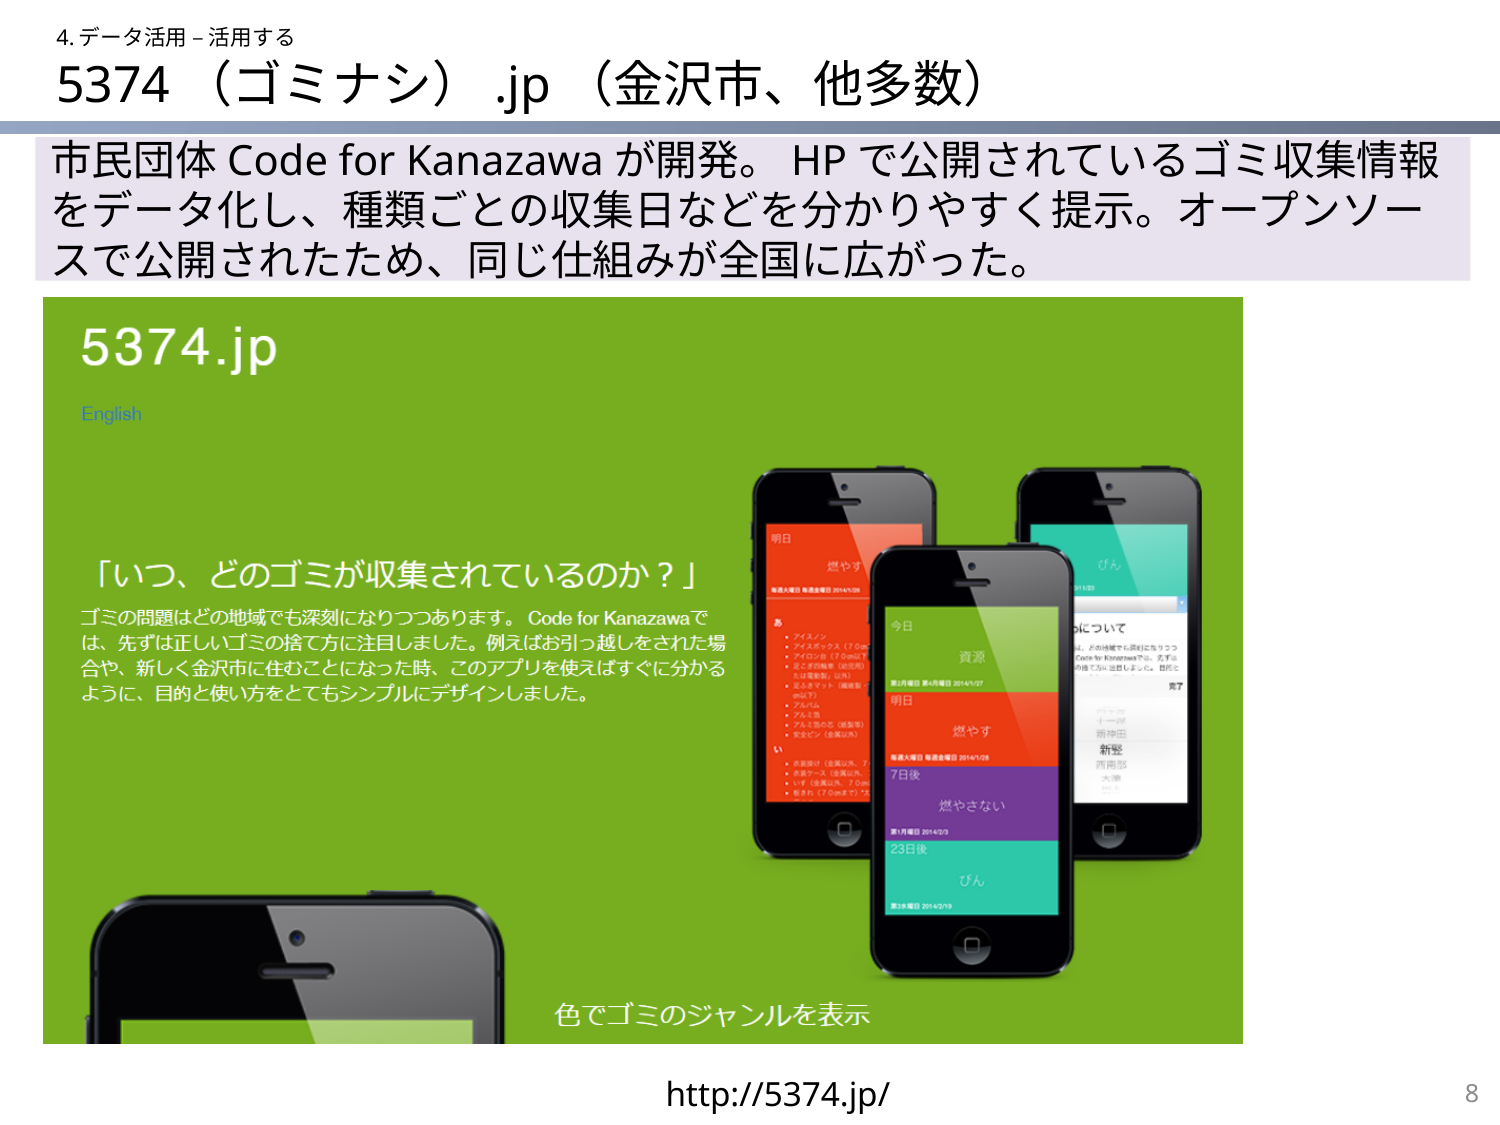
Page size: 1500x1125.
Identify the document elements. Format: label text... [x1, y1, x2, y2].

picture [43, 297, 1243, 1044]
text_box 事例の内容を記載してください [35, 302, 1471, 1071]
text_box http://5374.jp/ [60, 1067, 1496, 1119]
text_box 市民団体Code for Kanazawaが開発。HPで公開されているゴミ収集情報をデータ化し、種類ごとの収集日などを分かりやすく提示。オープンソースで公開されたため、同じ仕組みが全国に広がった。 [35, 137, 1471, 281]
title 5374（ゴミナシ）.jp（金沢市、他多数） [41, 58, 1471, 122]
text_box 4.データ活用 – 活用する [41, 19, 1471, 58]
